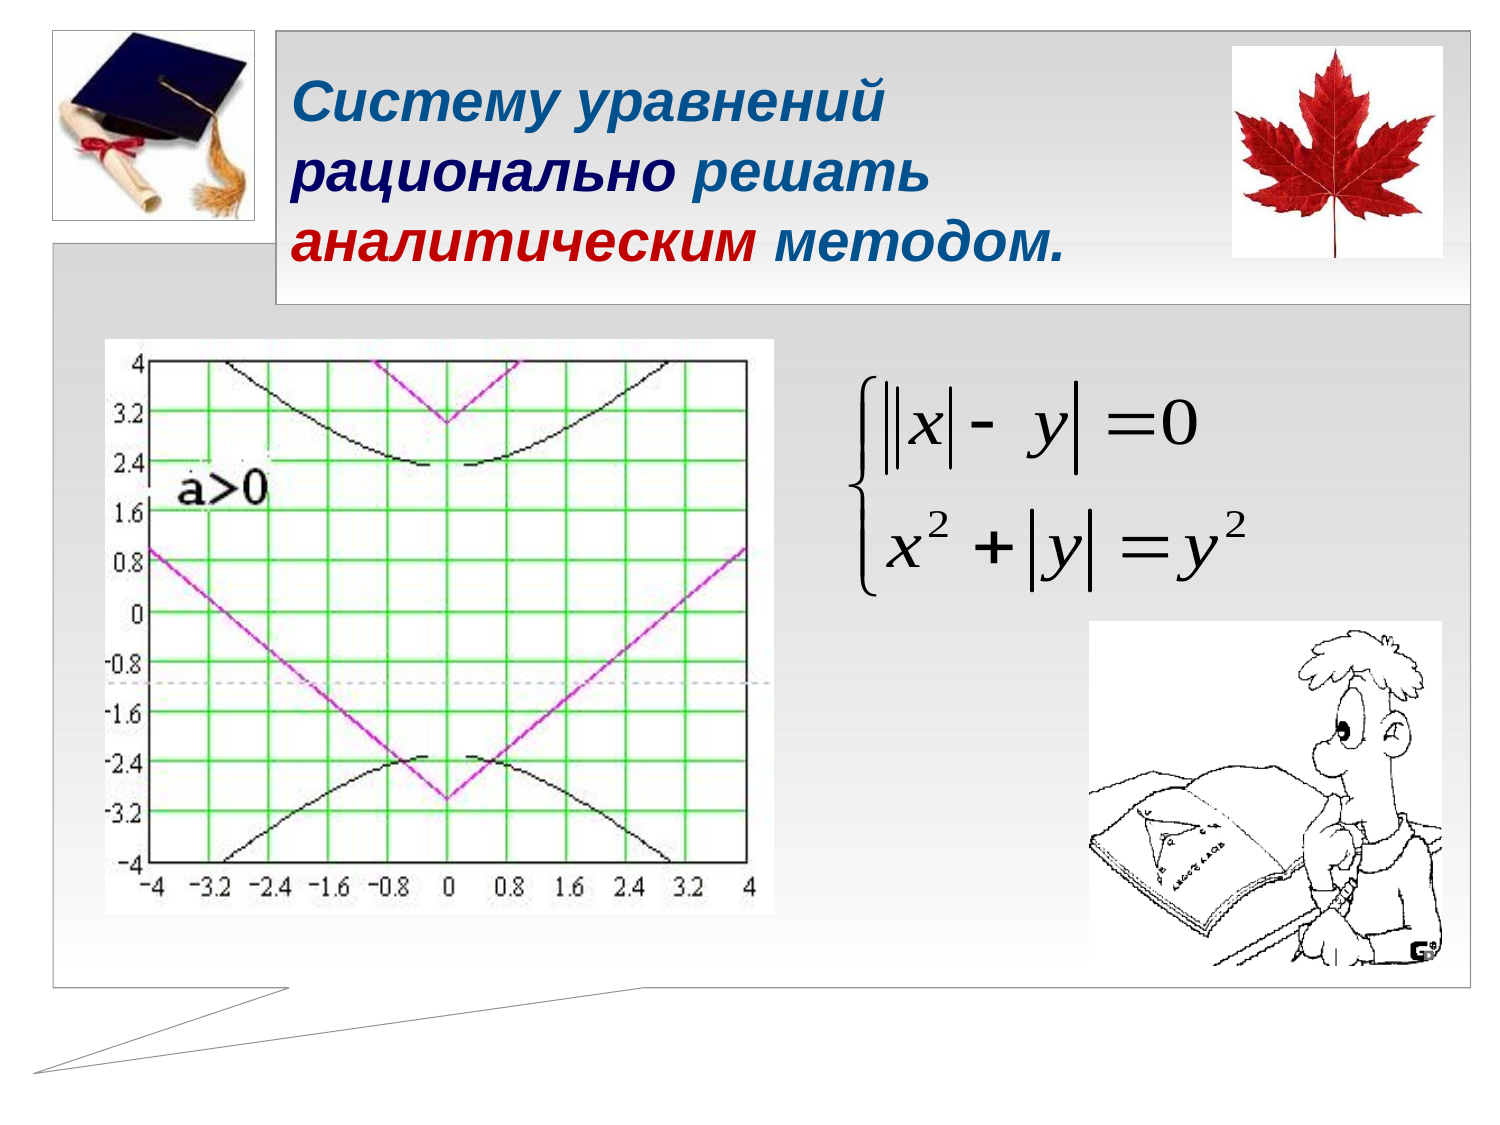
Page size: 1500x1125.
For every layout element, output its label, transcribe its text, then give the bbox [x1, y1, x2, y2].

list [105, 339, 774, 915]
title Систему уравнений рационально решать аналитическим методом. [275, 30, 1471, 305]
picture [1231, 46, 1443, 258]
picture [1089, 620, 1442, 967]
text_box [831, 363, 1266, 610]
picture [53, 31, 254, 220]
